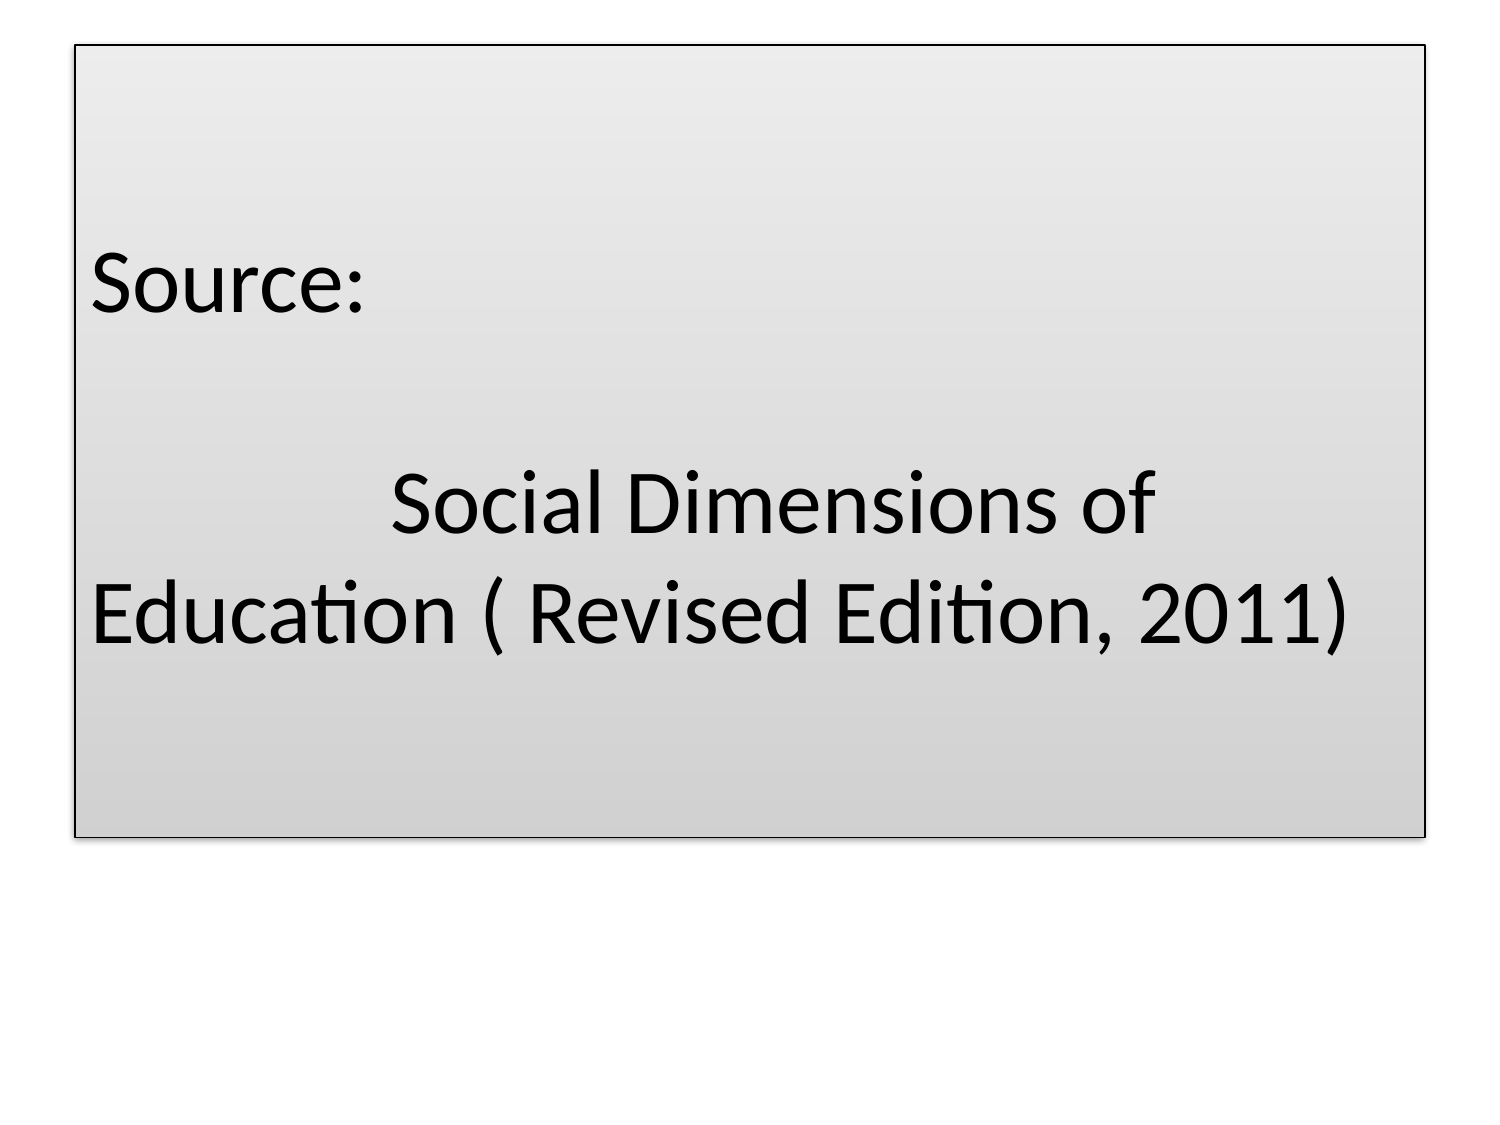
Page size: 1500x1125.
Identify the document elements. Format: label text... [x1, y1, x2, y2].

title Source: Social Dimensions of Education ( Revised Edition, 2011) [74, 44, 1426, 838]
